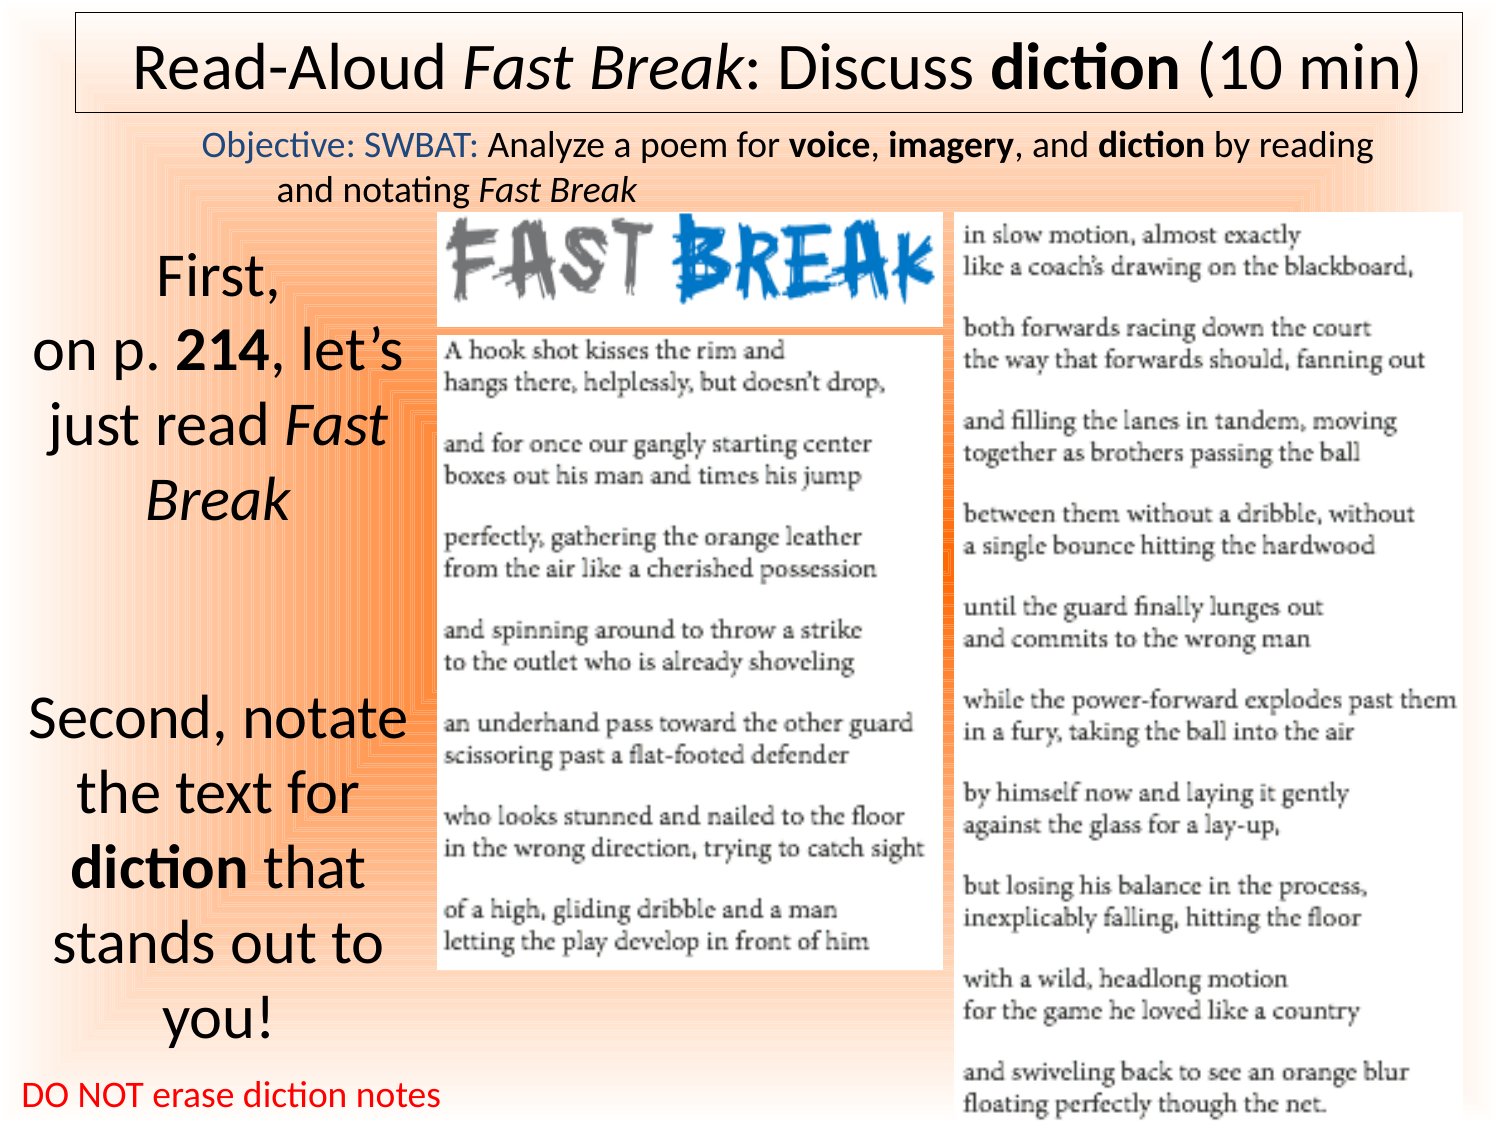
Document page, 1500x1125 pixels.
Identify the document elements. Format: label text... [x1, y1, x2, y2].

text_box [437, 212, 1463, 1125]
text_box Second, notate the text for diction that stands out to you! [0, 668, 432, 1059]
title Read-Aloud Fast Break: Discuss diction (10 min) [75, 12, 1463, 113]
text_box Objective: SWBAT: Analyze a poem for voice, imagery, and diction by reading and notating Fast Break [83, 112, 1425, 308]
text_box DO NOT erase diction notes [6, 1062, 432, 1123]
text_box First, on p. 214, let’s just read Fast Break [0, 226, 432, 616]
